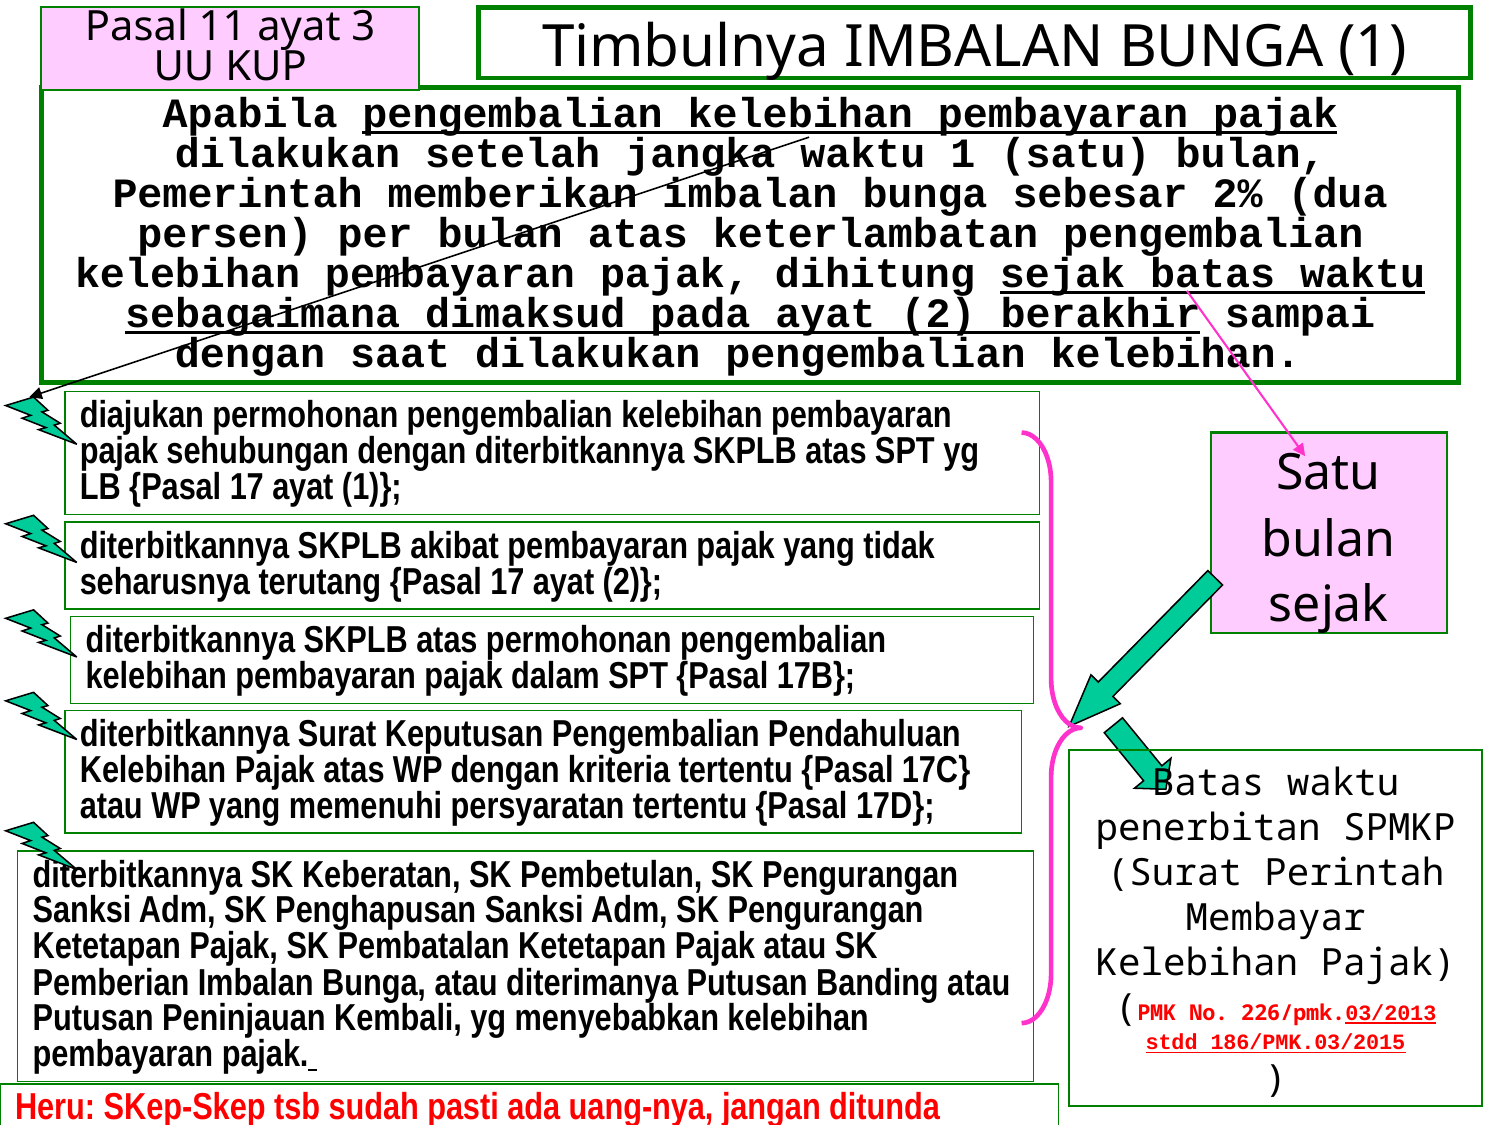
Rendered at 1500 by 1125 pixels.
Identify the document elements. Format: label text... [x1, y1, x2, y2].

text_box [29, 137, 810, 400]
text_box Batas waktu penerbitan SPMKP (Surat Perintah Membayar Kelebihan Pajak) (PMK No. 226/pmk.03/2013 stdd 186/PMK.03/2015 ) [1068, 750, 1483, 1107]
text_box [1186, 290, 1306, 457]
text_box [5, 822, 77, 870]
text_box [1104, 717, 1149, 750]
text_box [5, 515, 77, 563]
text_box [1070, 570, 1223, 725]
text_box diterbitkannya SKPLB atas permohonan pengembalian kelebihan pembayaran pajak dalam SPT {Pasal 17B}; [70, 616, 1021, 704]
text_box Apabila pengembalian kelebihan pembayaran pajak dilakukan setelah jangka waktu 1 (satu) bulan, Pemerintah memberikan imbalan bunga sebesar 2% (dua persen) per bulan atas keterlambatan pengembalian kelebihan pembayaran pajak, dihitung sejak batas waktu sebagaimana dimaksud pada ayat (2) berakhir sampai dengan saat dilakukan pengembalian kelebihan. [41, 87, 1459, 383]
text_box [5, 397, 77, 445]
text_box [1021, 432, 1081, 1024]
text_box diterbitkannya Surat Keputusan Pengembalian Pendahuluan Kelebihan Pajak atas WP dengan kriteria tertentu {Pasal 17C} atau WP yang memenuhi persyaratan tertentu {Pasal 17D}; [64, 710, 1021, 834]
text_box Satu bulan sejak [1210, 432, 1447, 634]
text_box Pasal 11 ayat 3 UU KUP [41, 7, 420, 90]
text_box diajukan permohonan pengembalian kelebihan pembayaran pajak sehubungan dengan diterbitkannya SKPLB atas SPT yg LB {Pasal 17 ayat (1)}; [64, 391, 1040, 515]
text_box diterbitkannya SKPLB akibat pembayaran pajak yang tidak seharusnya terutang {Pasal 17 ayat (2)}; [64, 521, 1021, 609]
text_box [5, 609, 77, 657]
text_box Heru: SKep-Skep tsb sudah pasti ada uang-nya, jangan ditunda [0, 1083, 1059, 1125]
title Timbulnya IMBALAN BUNGA (1) [478, 6, 1471, 79]
text_box [5, 692, 77, 740]
text_box diterbitkannya SK Keberatan, SK Pembetulan, SK Pengurangan Sanksi Adm, SK Penghapusan Sanksi Adm, SK Pengurangan Ketetapan Pajak, SK Pembatalan Ketetapan Pajak atau SK Pemberian Imbalan Bunga, atau diterimanya Putusan Banding atau Putusan Peninjauan Kembali, yg menyebabkan kelebihan pembayaran pajak. [17, 850, 1034, 1082]
